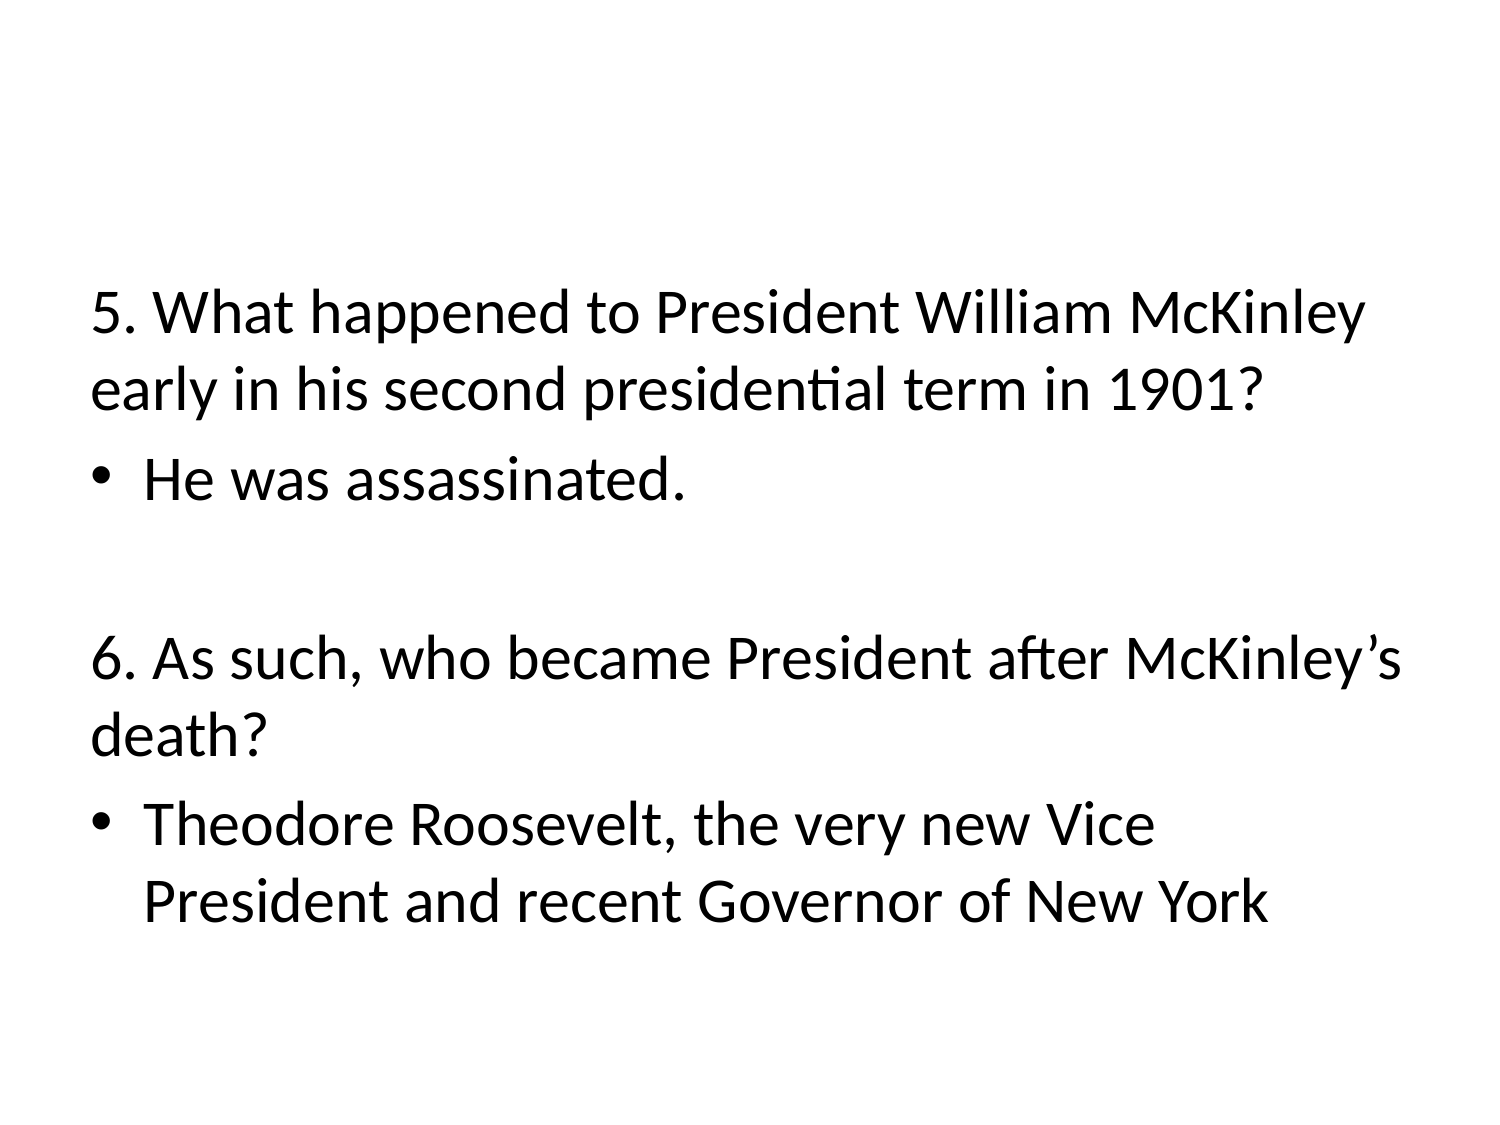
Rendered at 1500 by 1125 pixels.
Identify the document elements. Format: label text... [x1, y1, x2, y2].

list 5. What happened to President William McKinley early in his second presidential term in 1901? He was assassinated. 6. As such, who became President after McKinley’s death? Theodore Roosevelt, the very new Vice President and recent Governor of New York [75, 262, 1425, 1005]
